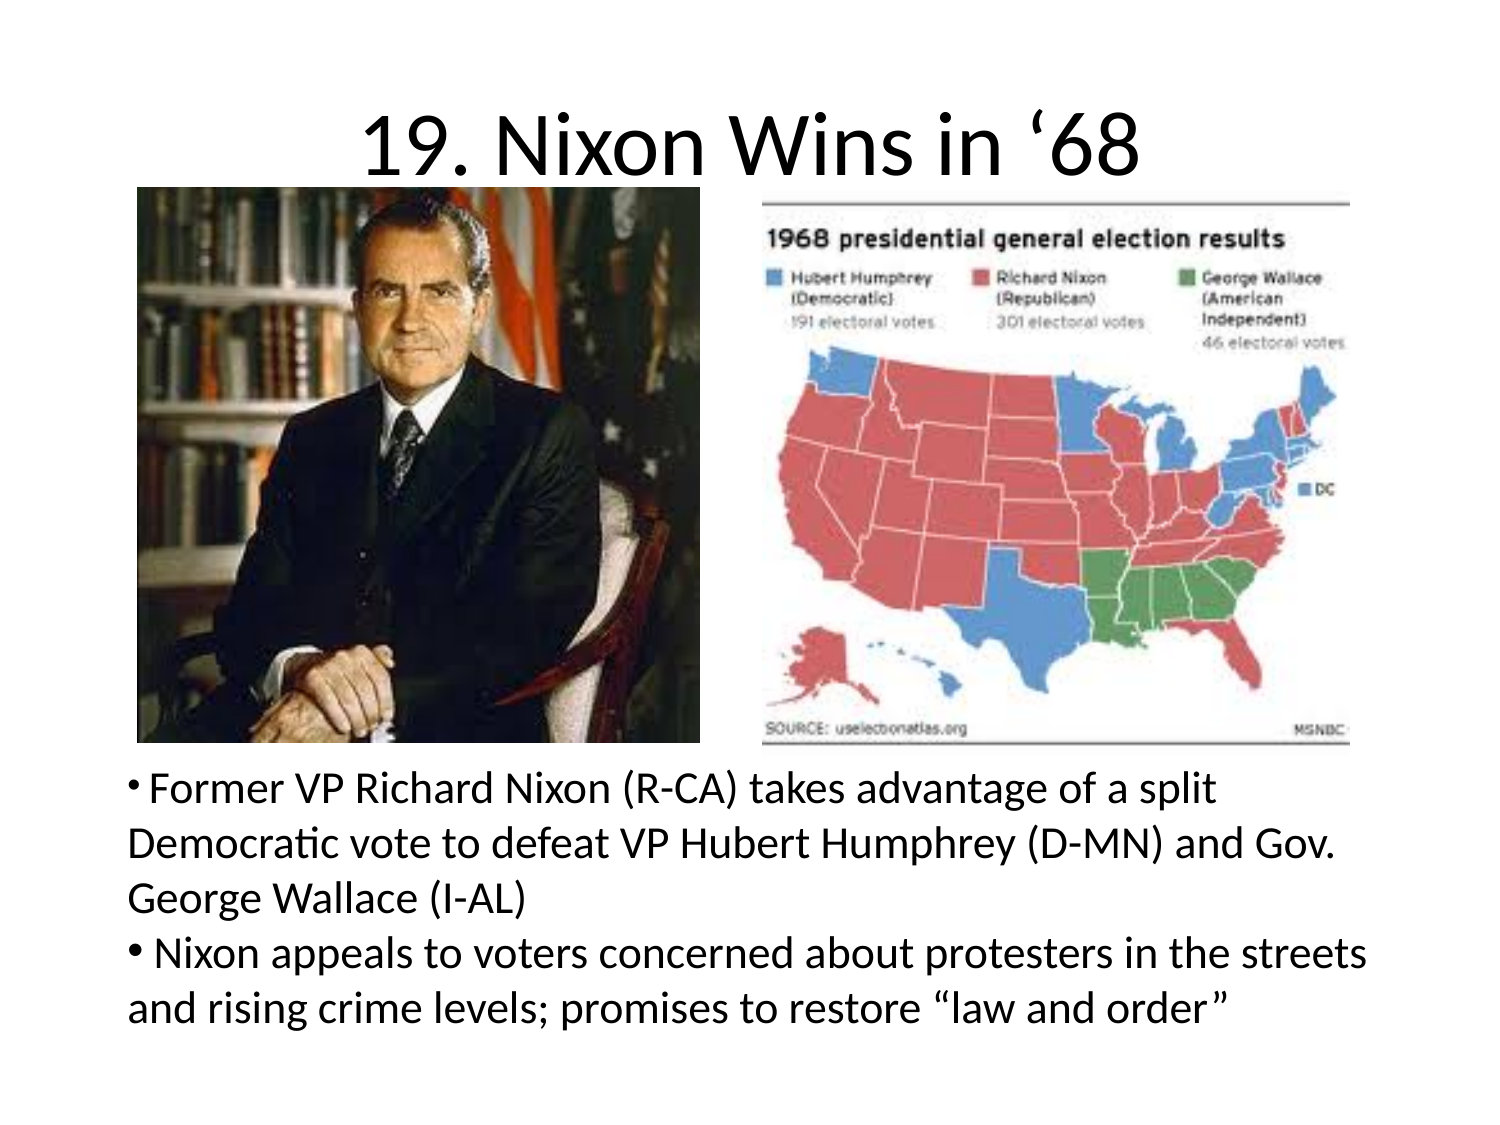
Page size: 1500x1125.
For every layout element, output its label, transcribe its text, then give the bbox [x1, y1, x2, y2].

title 19. Nixon Wins in ‘68 [75, 45, 1425, 233]
picture [762, 191, 1351, 757]
text_box Former VP Richard Nixon (R-CA) takes advantage of a split Democratic vote to defeat VP Hubert Humphrey (D-MN) and Gov. George Wallace (I-AL) Nixon appeals to voters concerned about protesters in the streets and rising crime levels; promises to restore “law and order” [112, 750, 1425, 1040]
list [137, 187, 701, 744]
